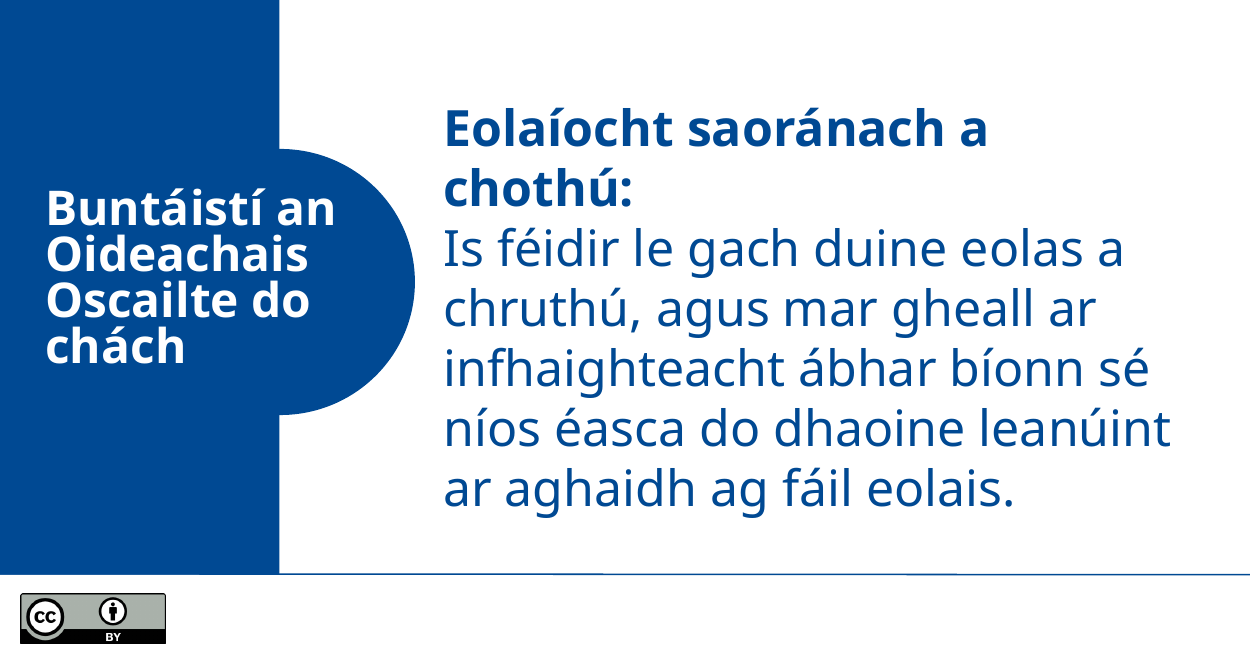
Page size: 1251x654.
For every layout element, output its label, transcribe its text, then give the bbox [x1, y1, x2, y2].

text_box [198, 388, 362, 416]
picture [20, 592, 166, 645]
text_box [203, 148, 358, 173]
text_box [400, 221, 415, 343]
text_box Eolaíocht saoránach a chothú: Is féidir le gach duine eolas a chruthú, agus mar gheall ar infhaighteacht ábhar bíonn sé níos éasca do dhaoine leanúint ar aghaidh ag fáil eolais. [428, 81, 1213, 532]
text_box [0, 582, 1250, 654]
text_box Buntáistí an Oideachais Oscailte do chách [30, 173, 400, 388]
text_box [0, 0, 280, 573]
